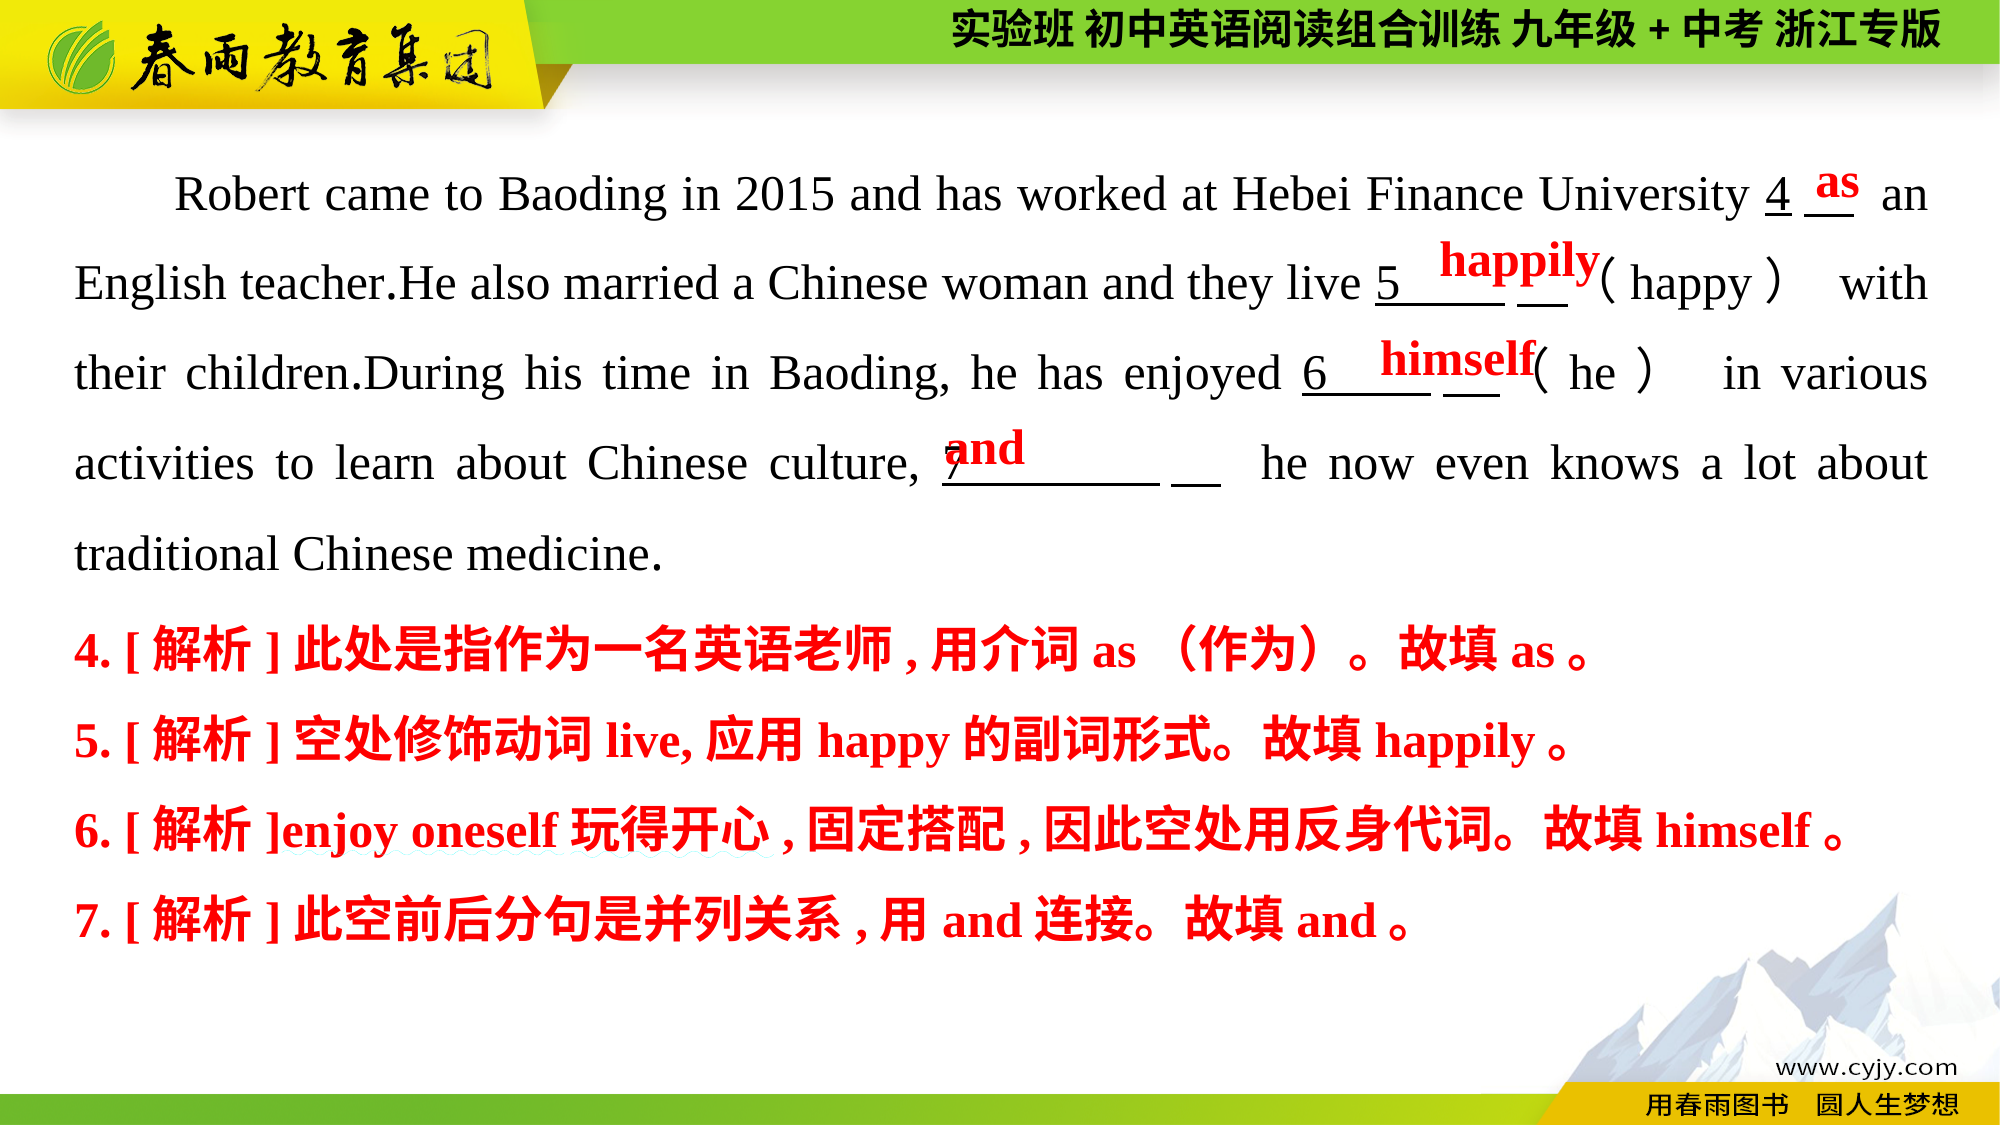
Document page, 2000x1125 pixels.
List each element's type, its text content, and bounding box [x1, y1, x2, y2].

text_box as [1800, 140, 1875, 215]
text_box happily [1424, 218, 1616, 294]
text_box himself [1365, 318, 1552, 394]
text_box 4. [解析]此处是指作为一名英语老师,用介词as（作为）。故填as。 5. [解析]空处修饰动词live,应用happy的副词形式。故填happily。 6. [解析]enjoy oneself玩得开心,固定搭配,因此空处用反身代词。故填himself。 7. [解析]此空前后分句是并列关系,用and连接。故填and。 [59, 579, 1944, 955]
picture [0, 0, 2000, 1125]
text_box and [929, 407, 1040, 483]
list Robert came to Baoding in 2015 and has worked at Hebei Finance University 4 an English teacher.He also married a Chinese woman and they live 5 （happy） with their children.During his time in Baoding, he has enjoyed 6 （he） in various activities to learn about Chinese culture, 7 he now even knows a lot about traditional Chinese medicine. [59, 122, 1944, 579]
